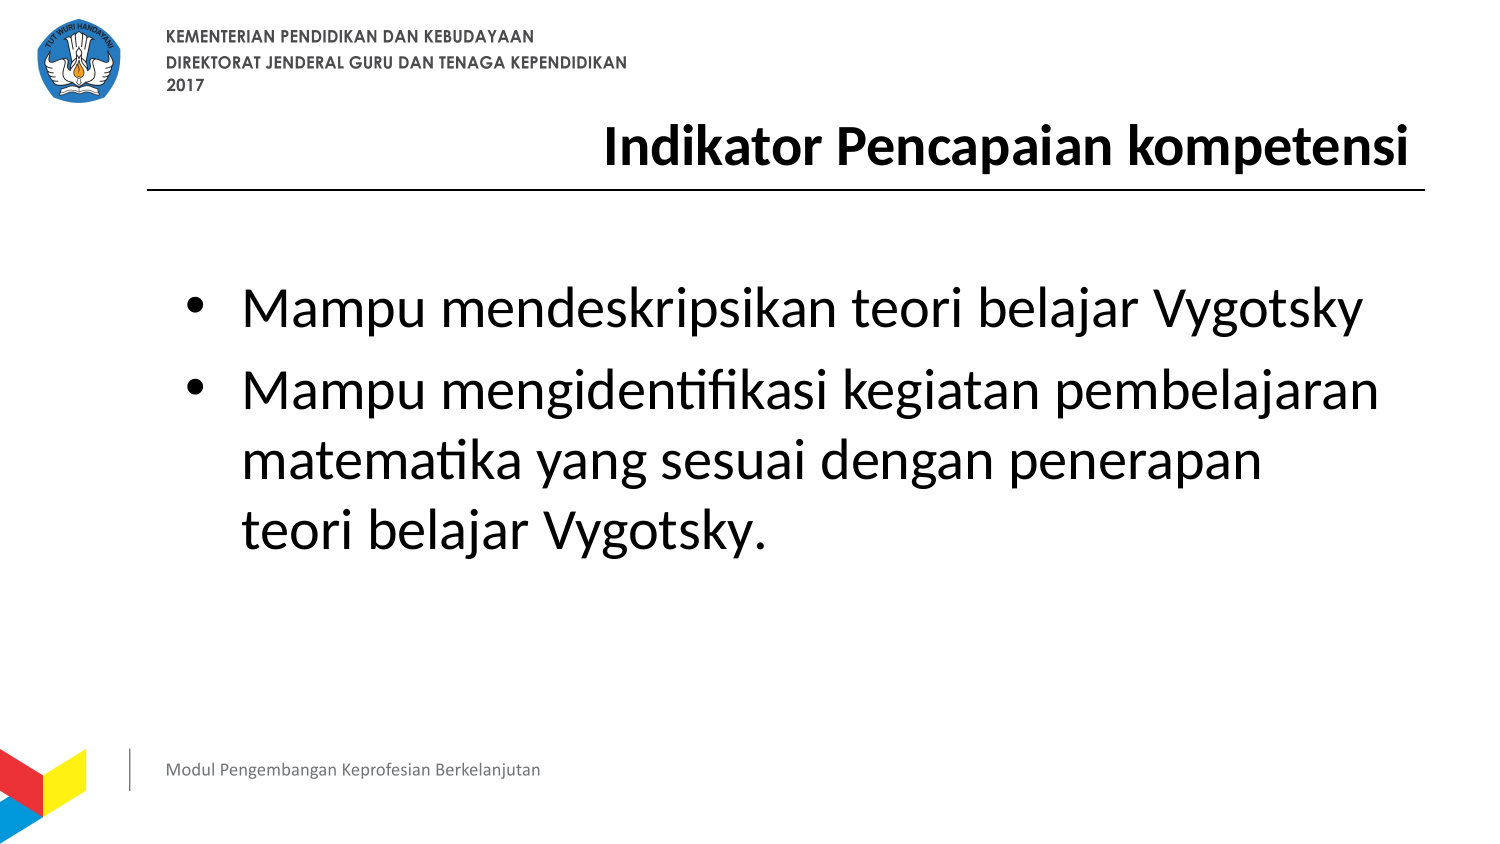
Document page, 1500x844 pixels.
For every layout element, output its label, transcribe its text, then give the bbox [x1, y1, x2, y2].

picture [0, 0, 1498, 844]
list Mampu mendeskripsikan teori belajar Vygotsky Mampu mengidentifikasi kegiatan pembelajaran matematika yang sesuai dengan penerapan teori belajar Vygotsky. [170, 262, 1402, 672]
title Indikator Pencapaian kompetensi [147, 99, 1425, 185]
